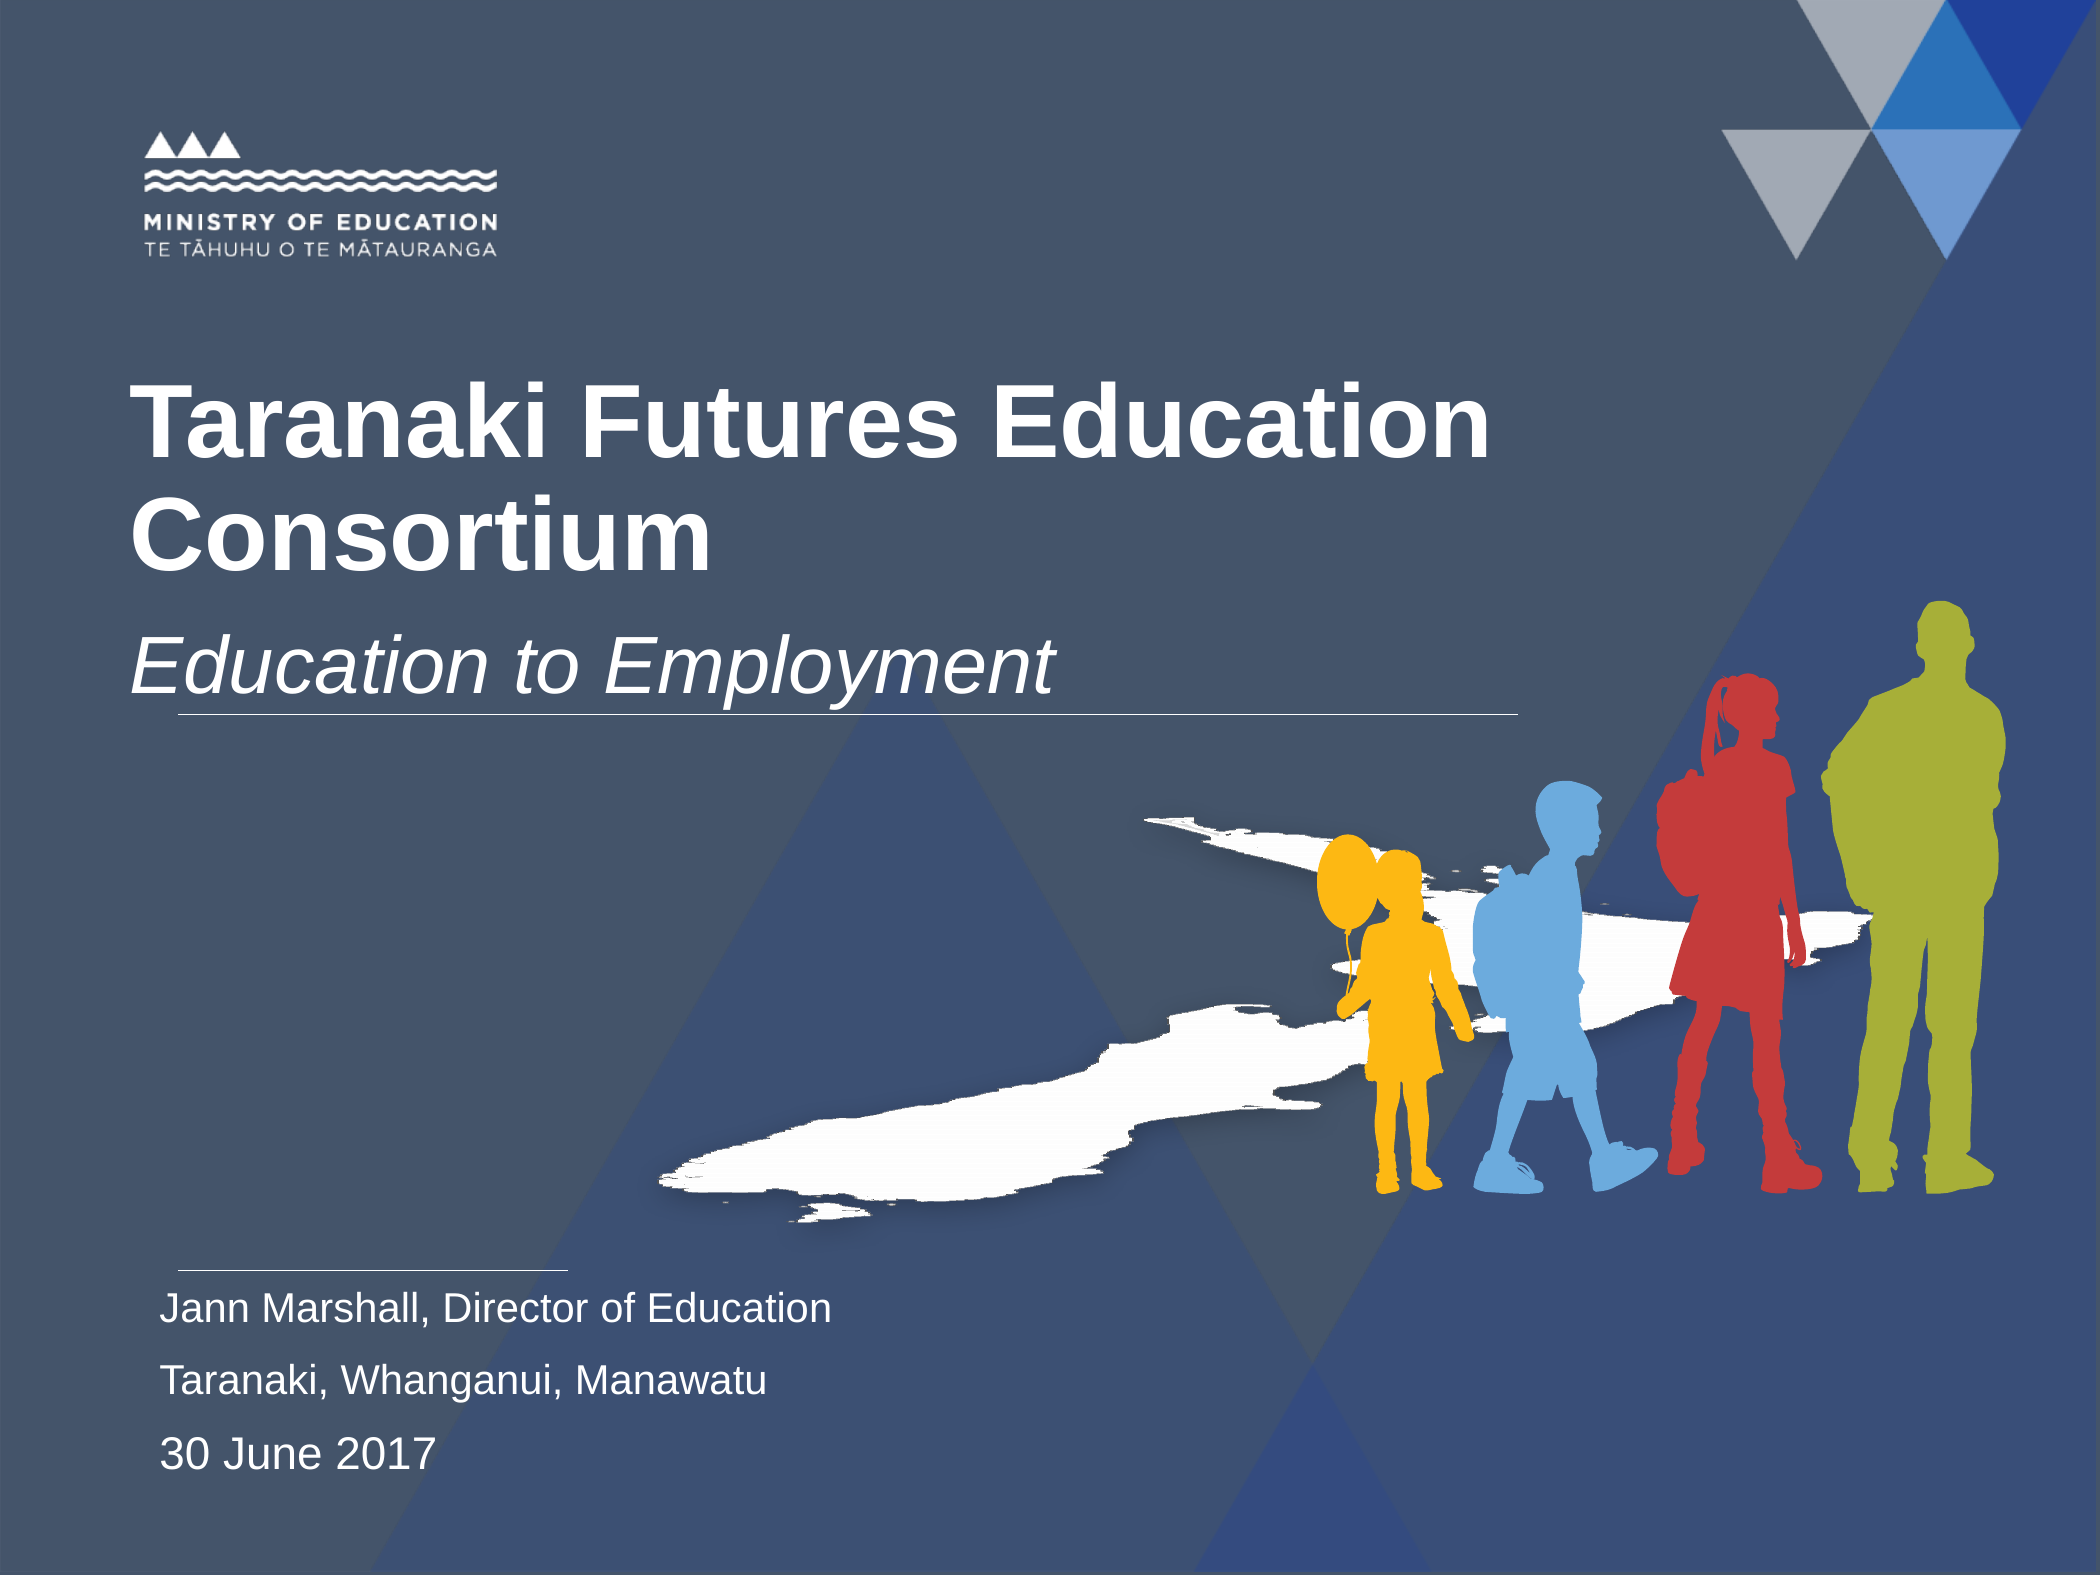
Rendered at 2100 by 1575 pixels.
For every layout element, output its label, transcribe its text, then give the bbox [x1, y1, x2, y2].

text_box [577, 600, 2006, 1245]
picture [0, 0, 2096, 1572]
title Taranaki Futures Education Consortium [114, 417, 1811, 600]
subtitle Education to Employment [114, 616, 577, 832]
list Jann Marshall, Director of Education Taranaki, Whanganui, Manawatu 30 June 2017 [144, 1281, 1093, 1441]
